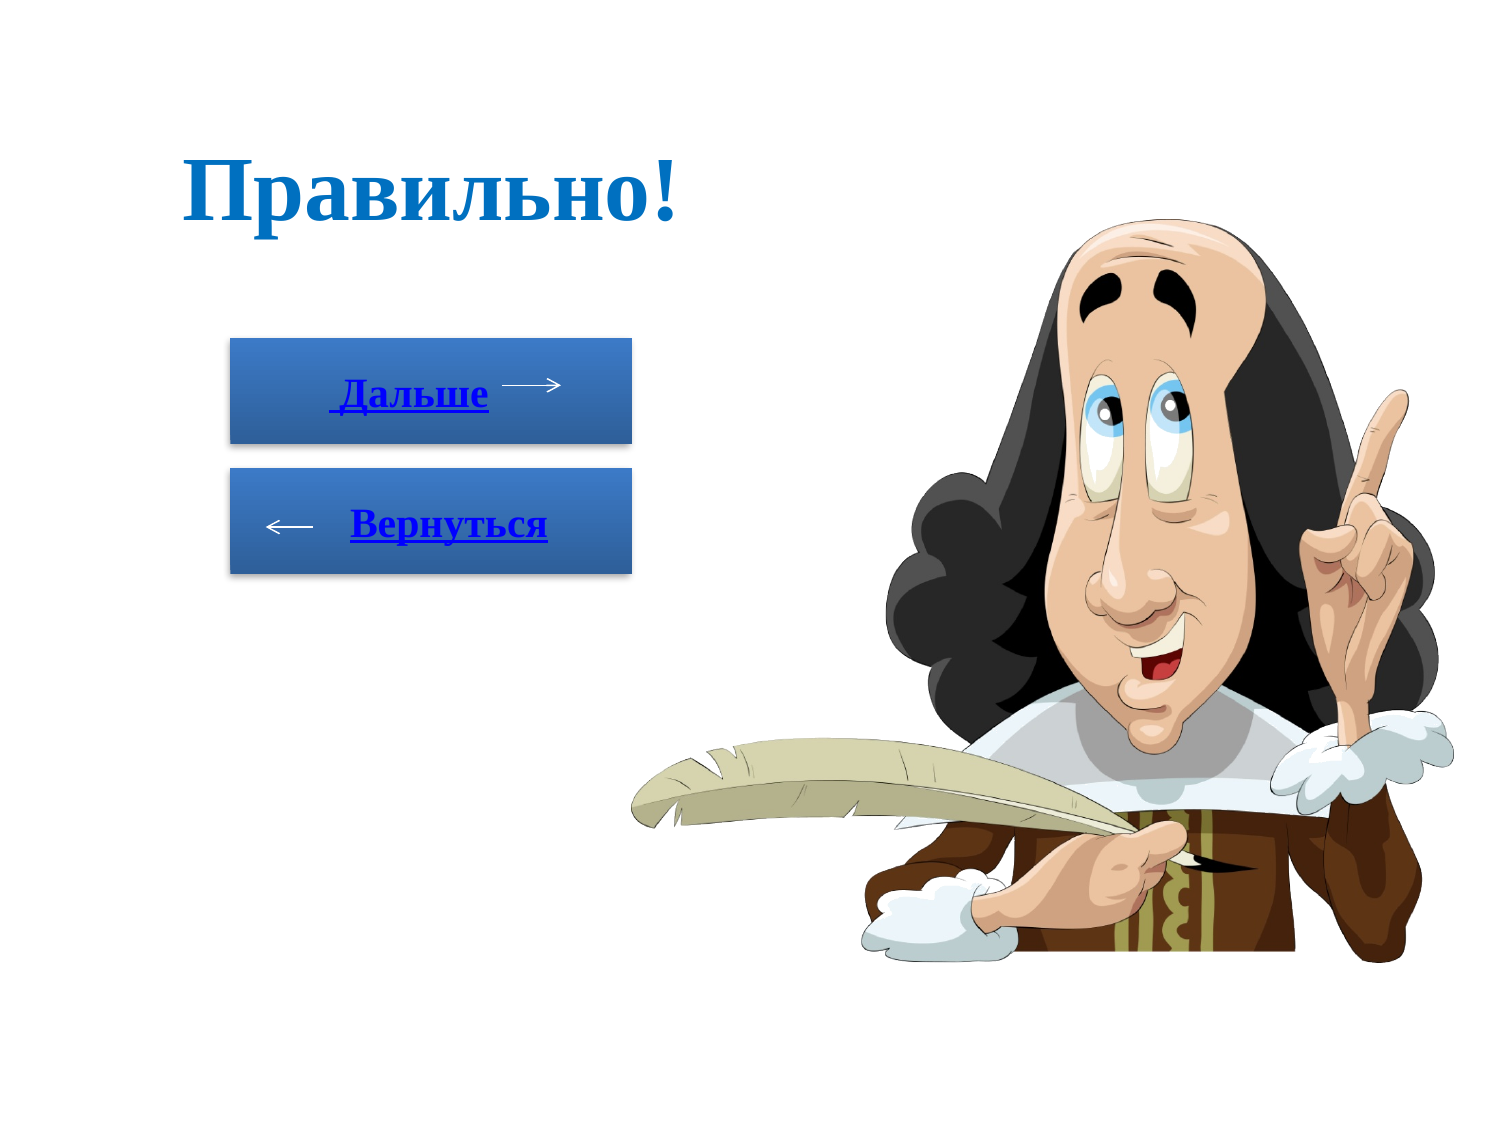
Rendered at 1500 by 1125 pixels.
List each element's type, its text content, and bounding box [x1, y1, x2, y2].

title Правильно! [112, 90, 752, 278]
text_box Вернуться [230, 467, 626, 575]
text_box Дальше [230, 338, 626, 445]
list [631, 219, 1454, 963]
